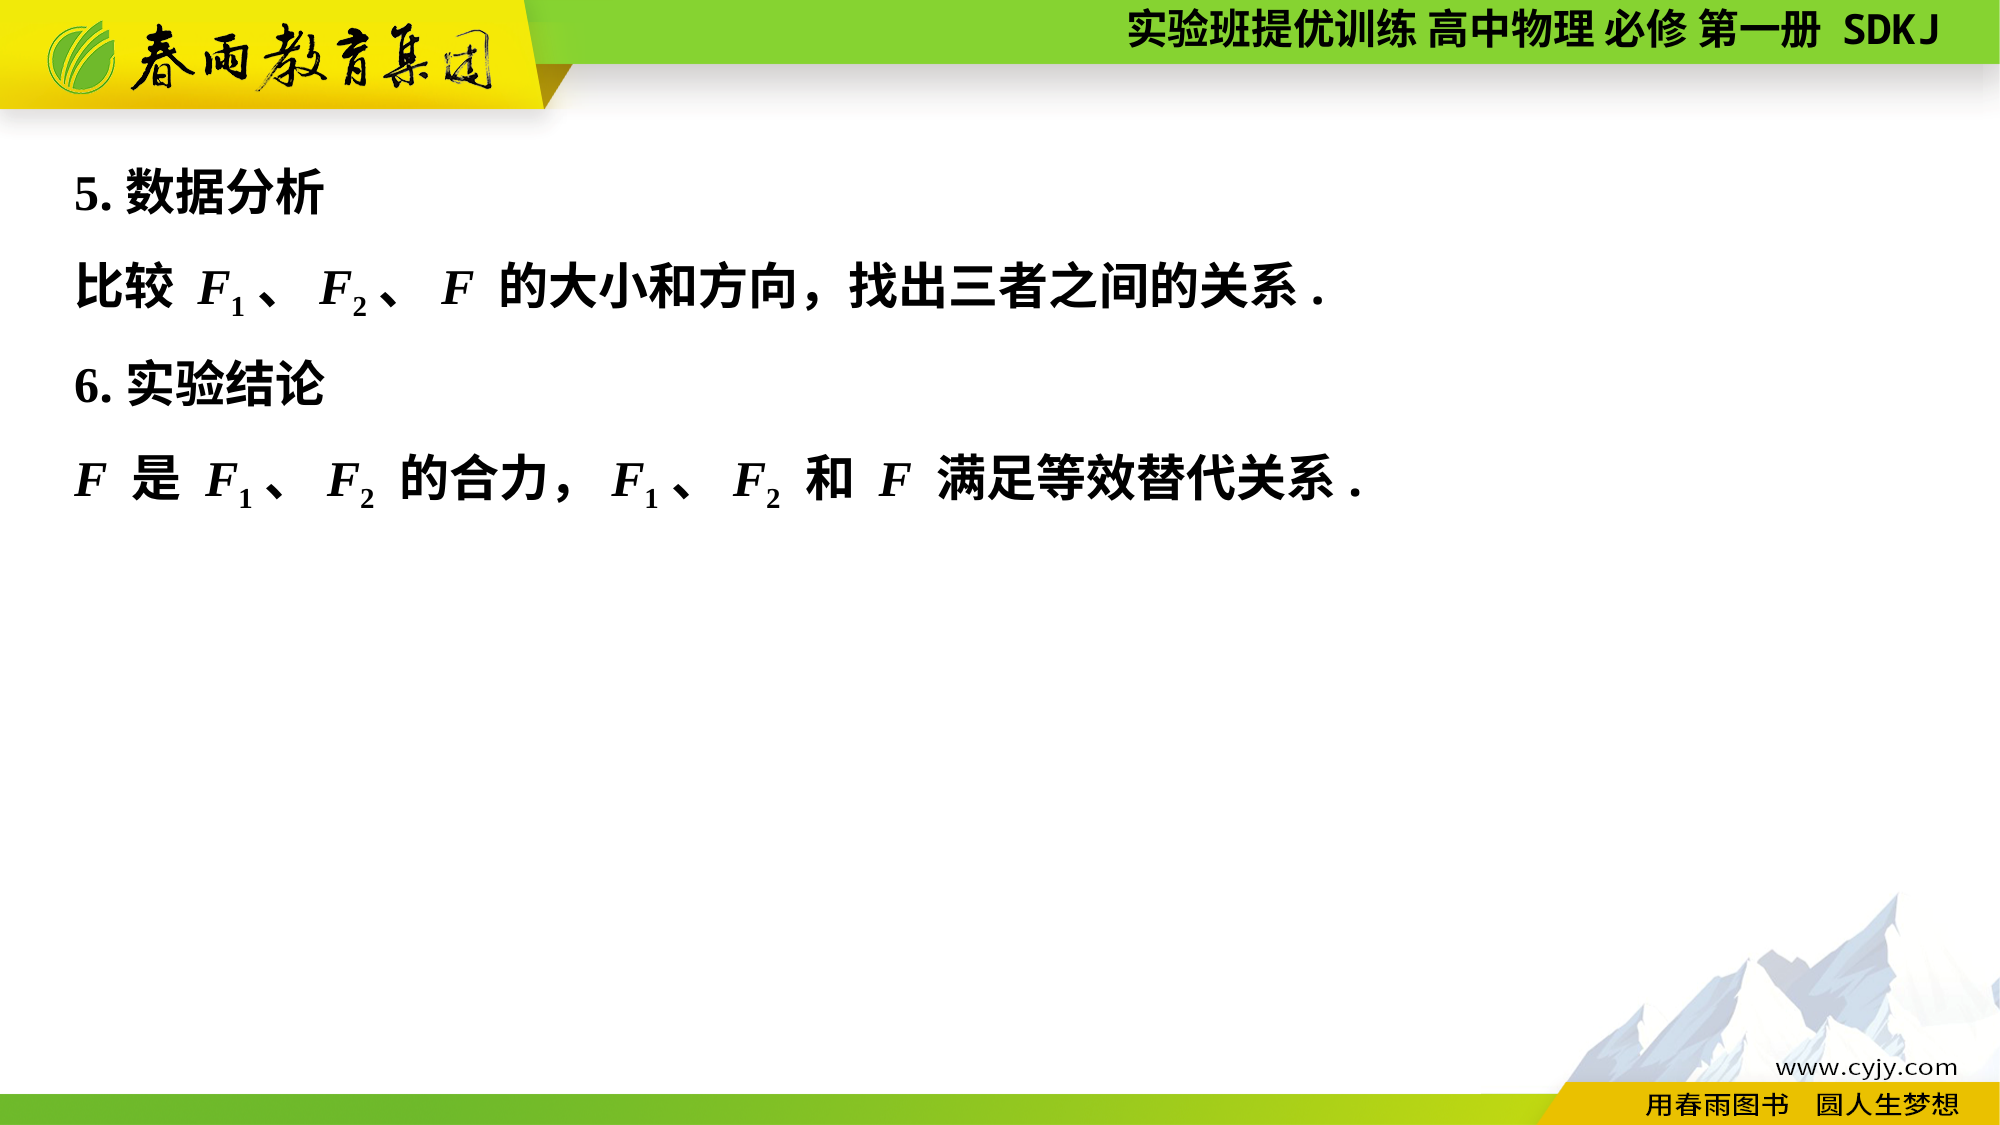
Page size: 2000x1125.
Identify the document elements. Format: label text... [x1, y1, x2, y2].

picture [0, 0, 2000, 1125]
list 5.数据分析 比较 F1、F2、F 的大小和方向，找出三者之间的关系. 6.实验结论 F 是 F1、F2 的合力，F1、F2 和 F 满足等效替代关系. [59, 122, 1944, 490]
